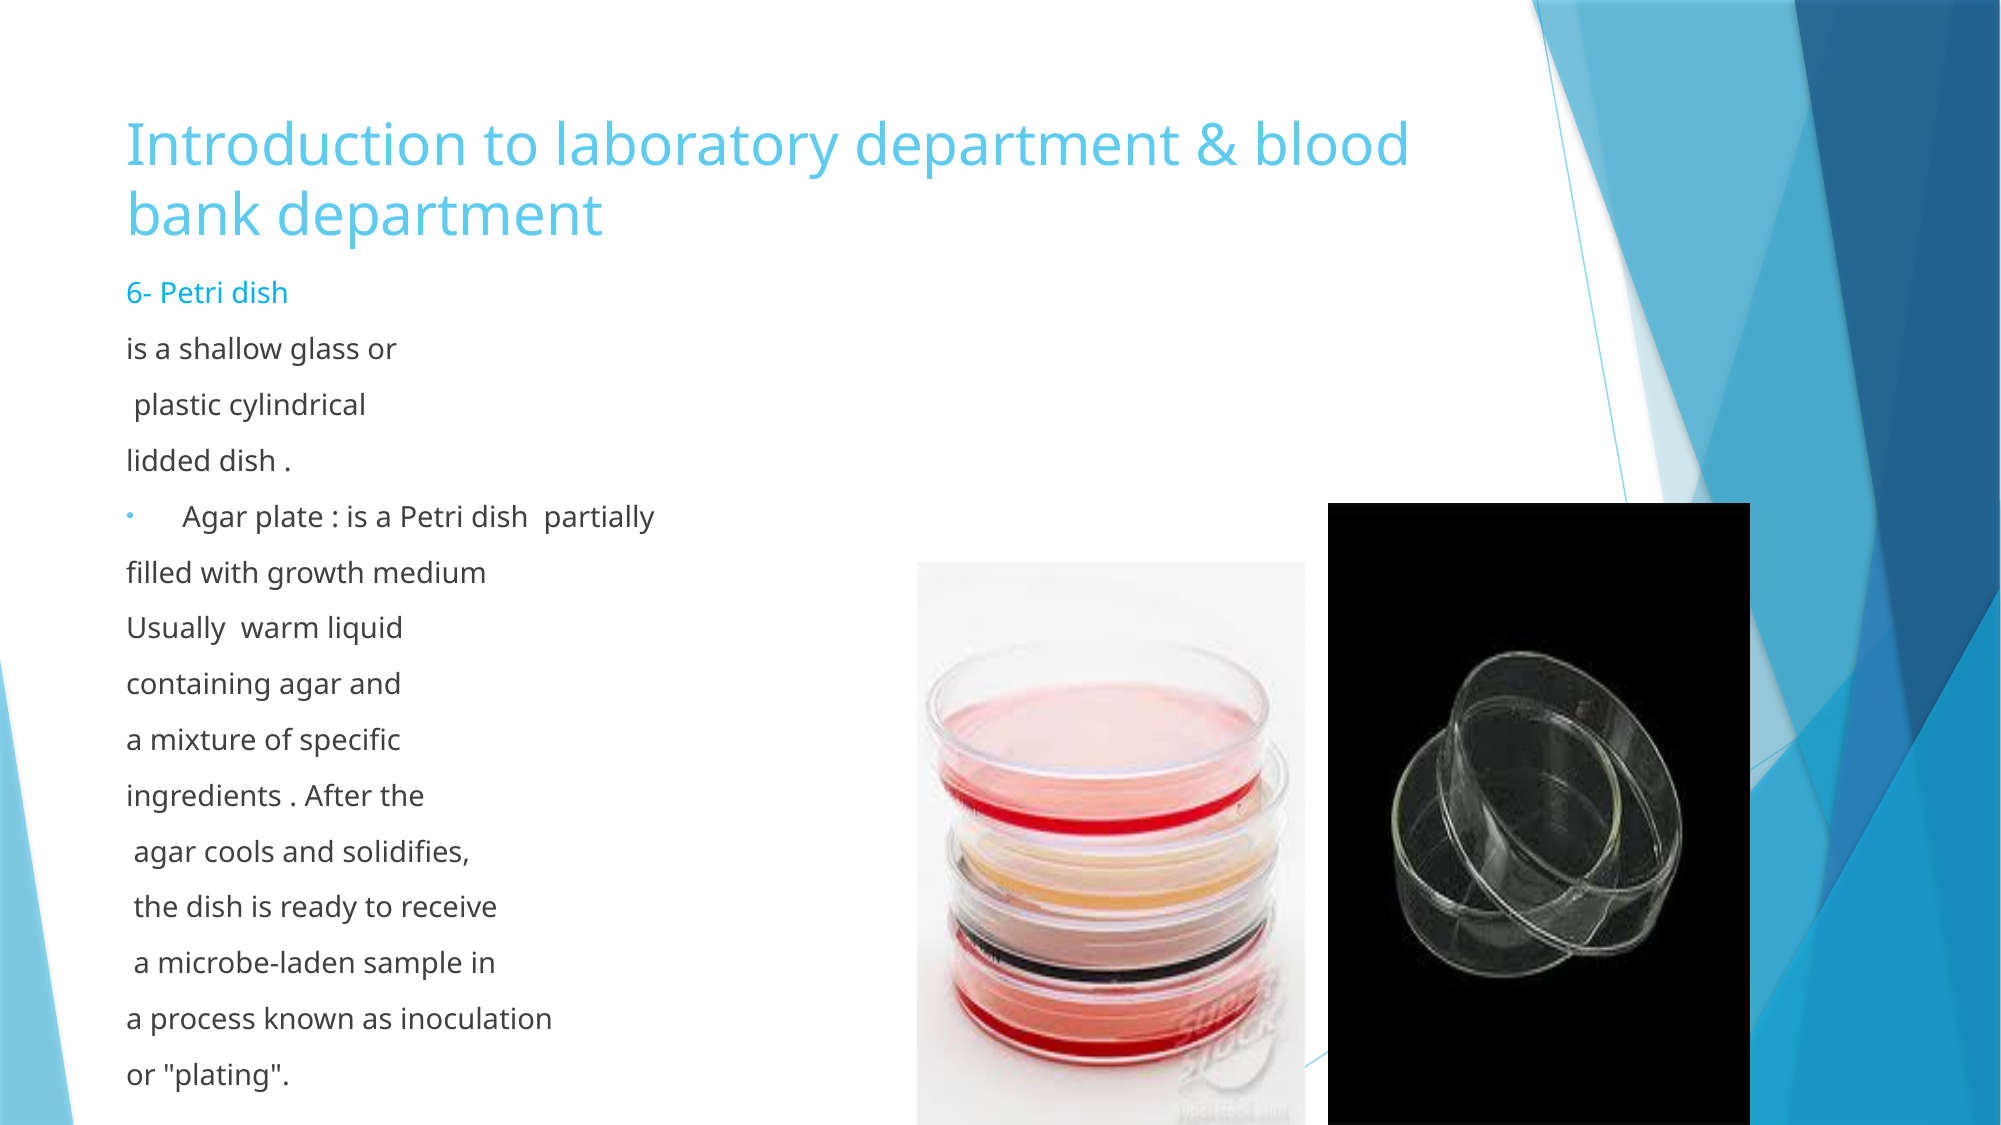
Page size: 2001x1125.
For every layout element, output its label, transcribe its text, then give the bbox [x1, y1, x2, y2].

title Introduction to laboratory department & blood bank department [111, 99, 1522, 267]
list 6- Petri dish is a shallow glass or plastic cylindrical lidded dish . Agar plate : is a Petri dish partially filled with growth medium Usually warm liquid containing agar and a mixture of specific ingredients . After the agar cools and solidifies, the dish is ready to receive a microbe-laden sample in a process known as inoculation or "plating". [111, 267, 1522, 997]
picture [1327, 503, 1751, 1125]
picture [917, 561, 1306, 1125]
